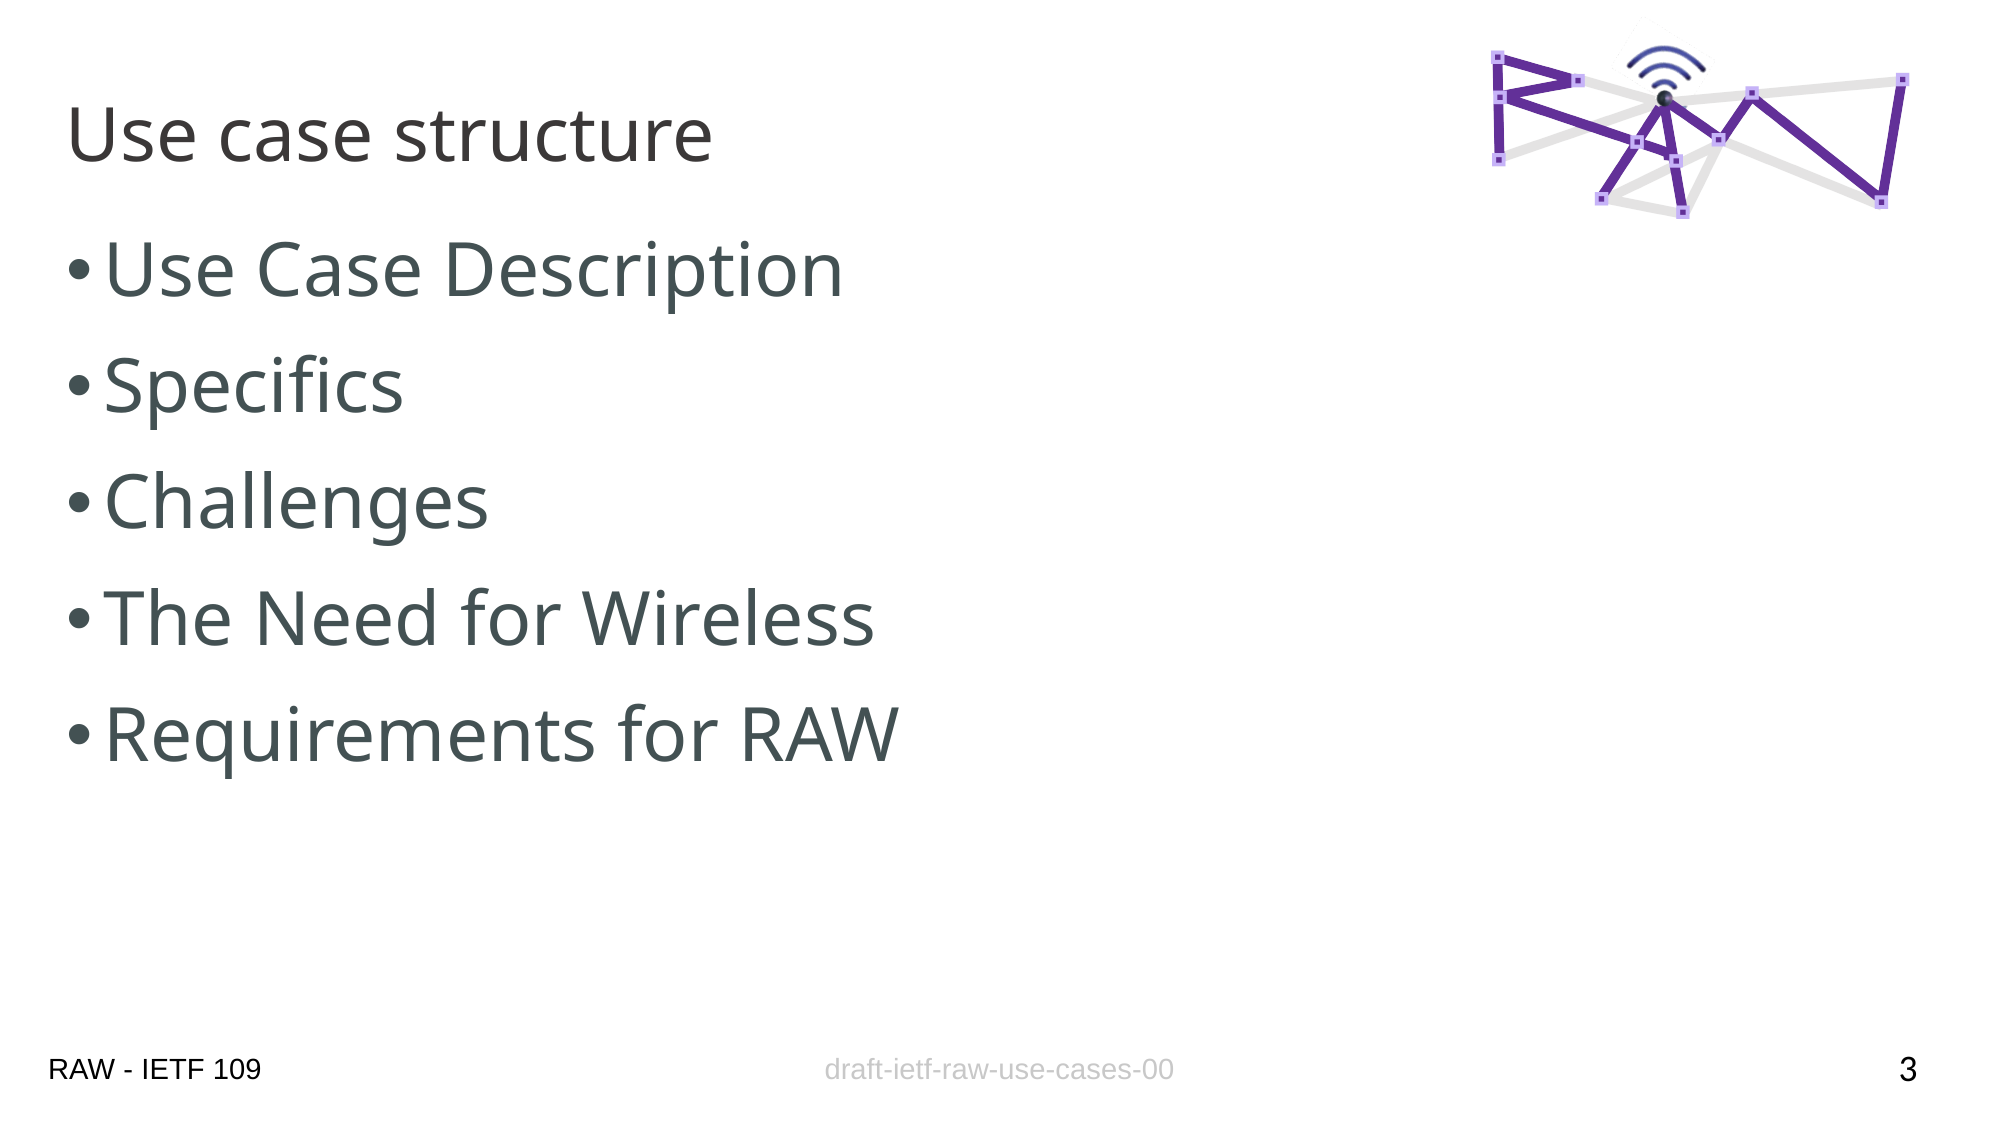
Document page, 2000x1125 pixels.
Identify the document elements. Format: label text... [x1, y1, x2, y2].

footer draft-ietf-raw-use-cases-00 [662, 1038, 1338, 1099]
slide_number 3 [1482, 1036, 1933, 1097]
list Use Case Description Specifics Challenges The Need for Wireless Requirements for RAW [51, 220, 1926, 1035]
picture [1464, 0, 1956, 239]
title Use case structure [50, 70, 1927, 209]
